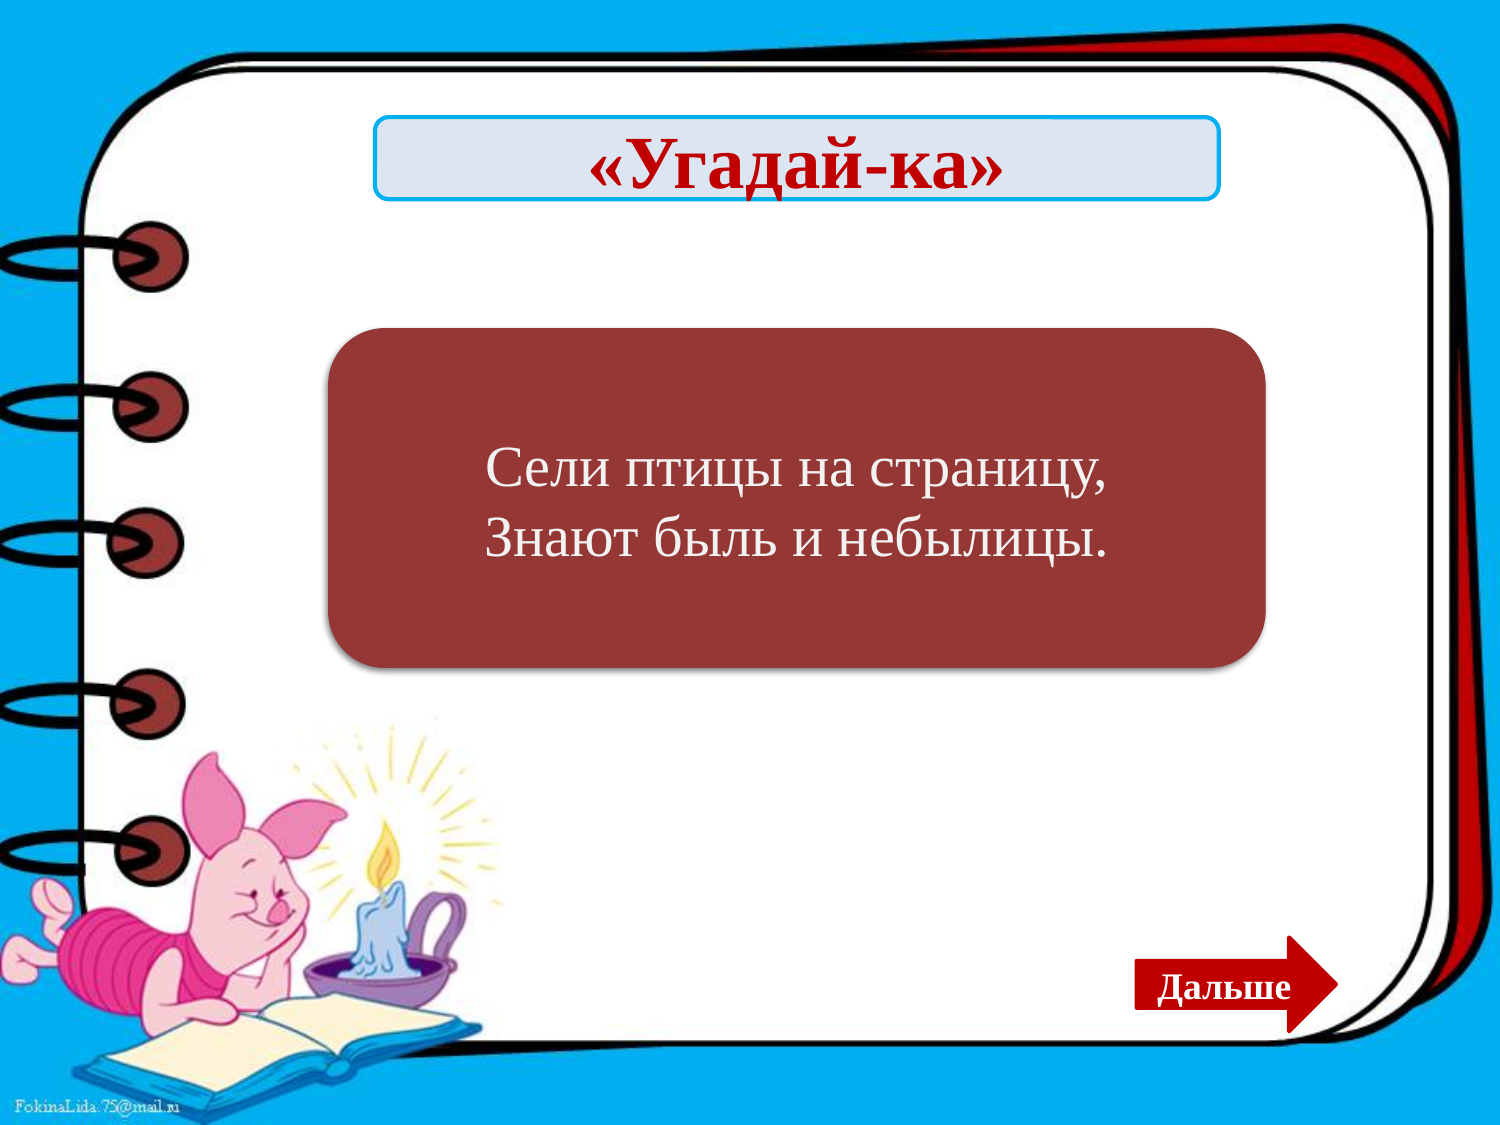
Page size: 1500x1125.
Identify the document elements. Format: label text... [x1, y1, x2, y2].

picture [0, 23, 1492, 1125]
text_box [326, 326, 1268, 671]
text_box Дальше [1134, 935, 1338, 1034]
text_box «Угадай-ка» [372, 115, 1221, 202]
